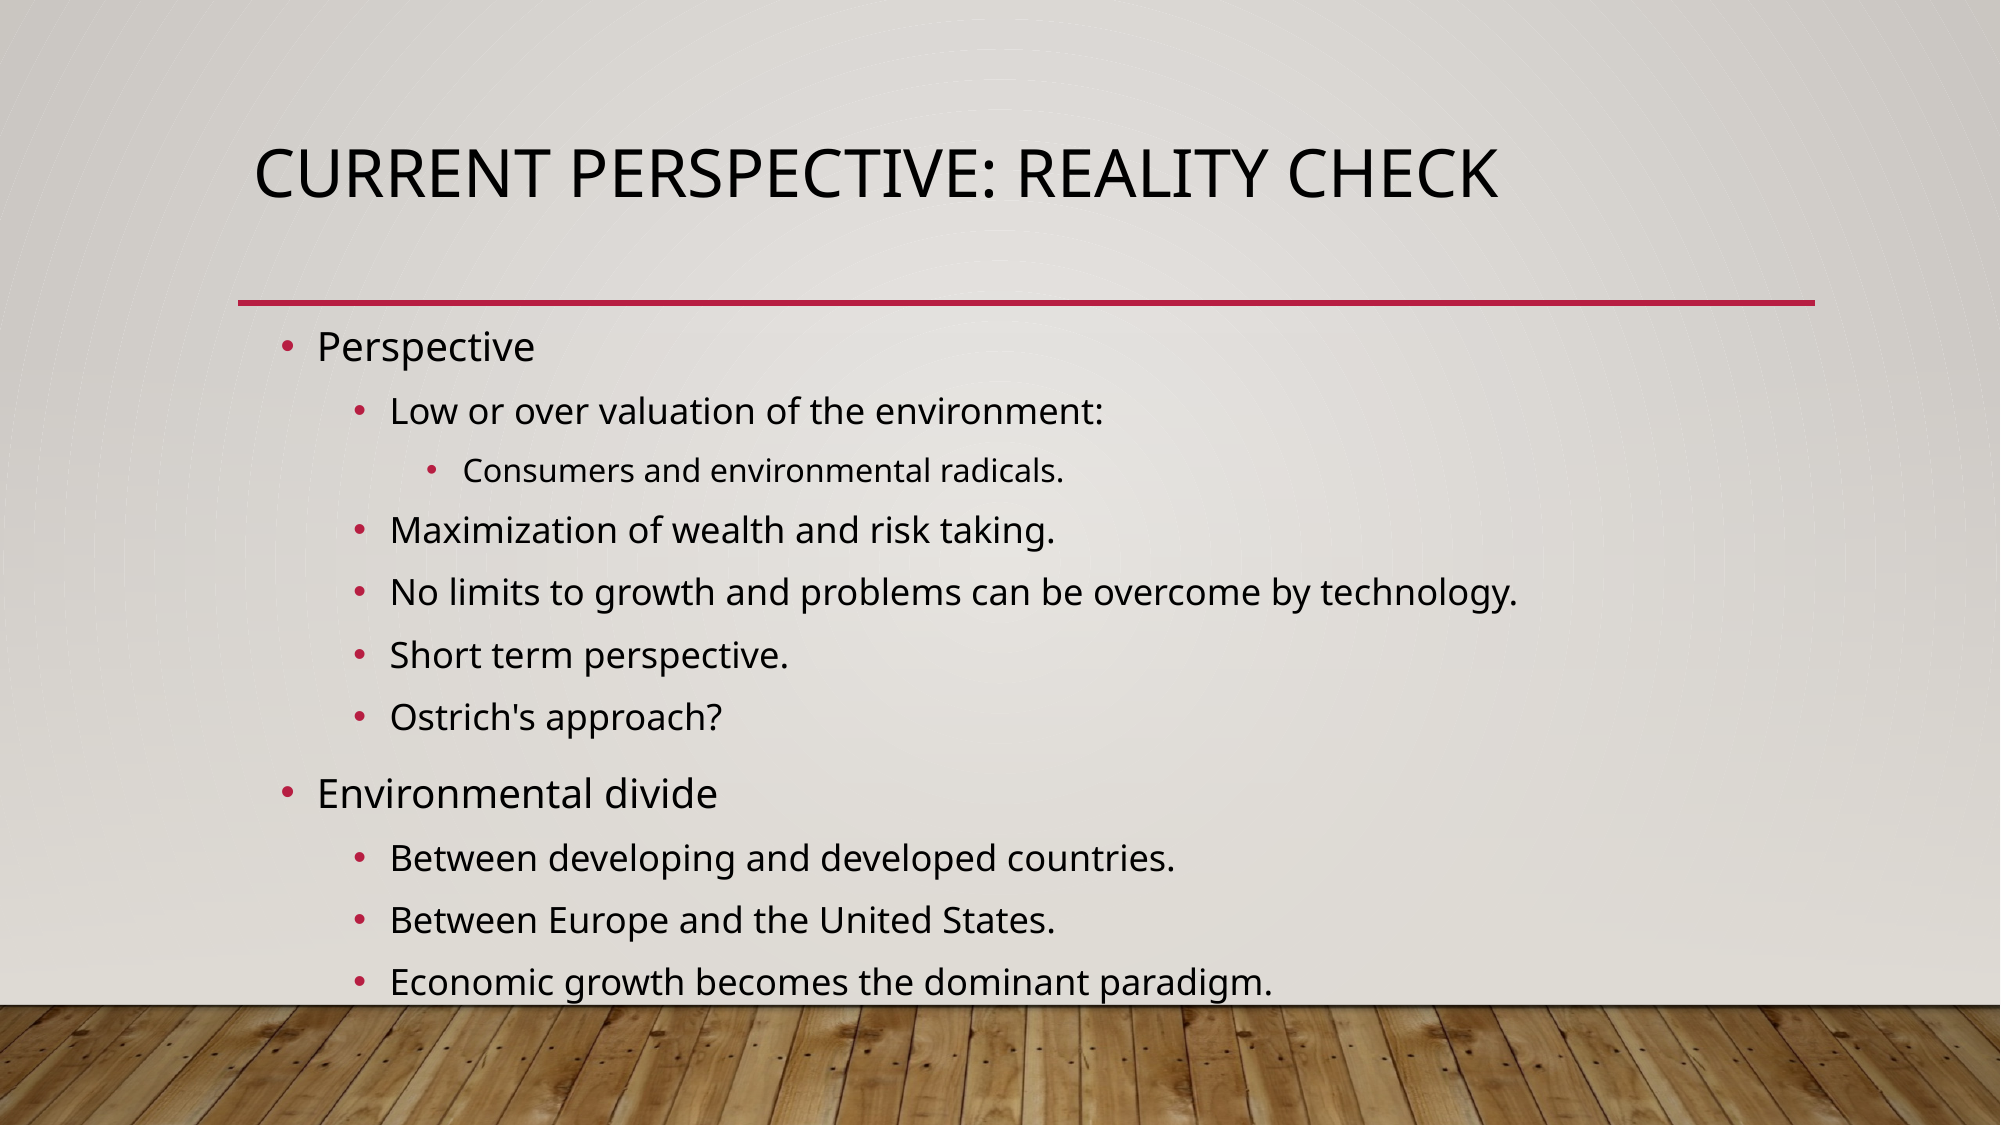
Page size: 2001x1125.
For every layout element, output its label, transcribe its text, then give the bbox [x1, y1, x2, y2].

picture [0, 1005, 2000, 1125]
title Current Perspective: Reality Check [238, 131, 1814, 305]
list Perspective Low or over valuation of the environment: Consumers and environmental radicals. Maximization of wealth and risk taking. No limits to growth and problems can be overcome by technology. Short term perspective. Ostrich's approach? Environmental divide Between developing and developed countries. Between Europe and the United States. Economic growth becomes the dominant paradigm. [265, 304, 1841, 1015]
